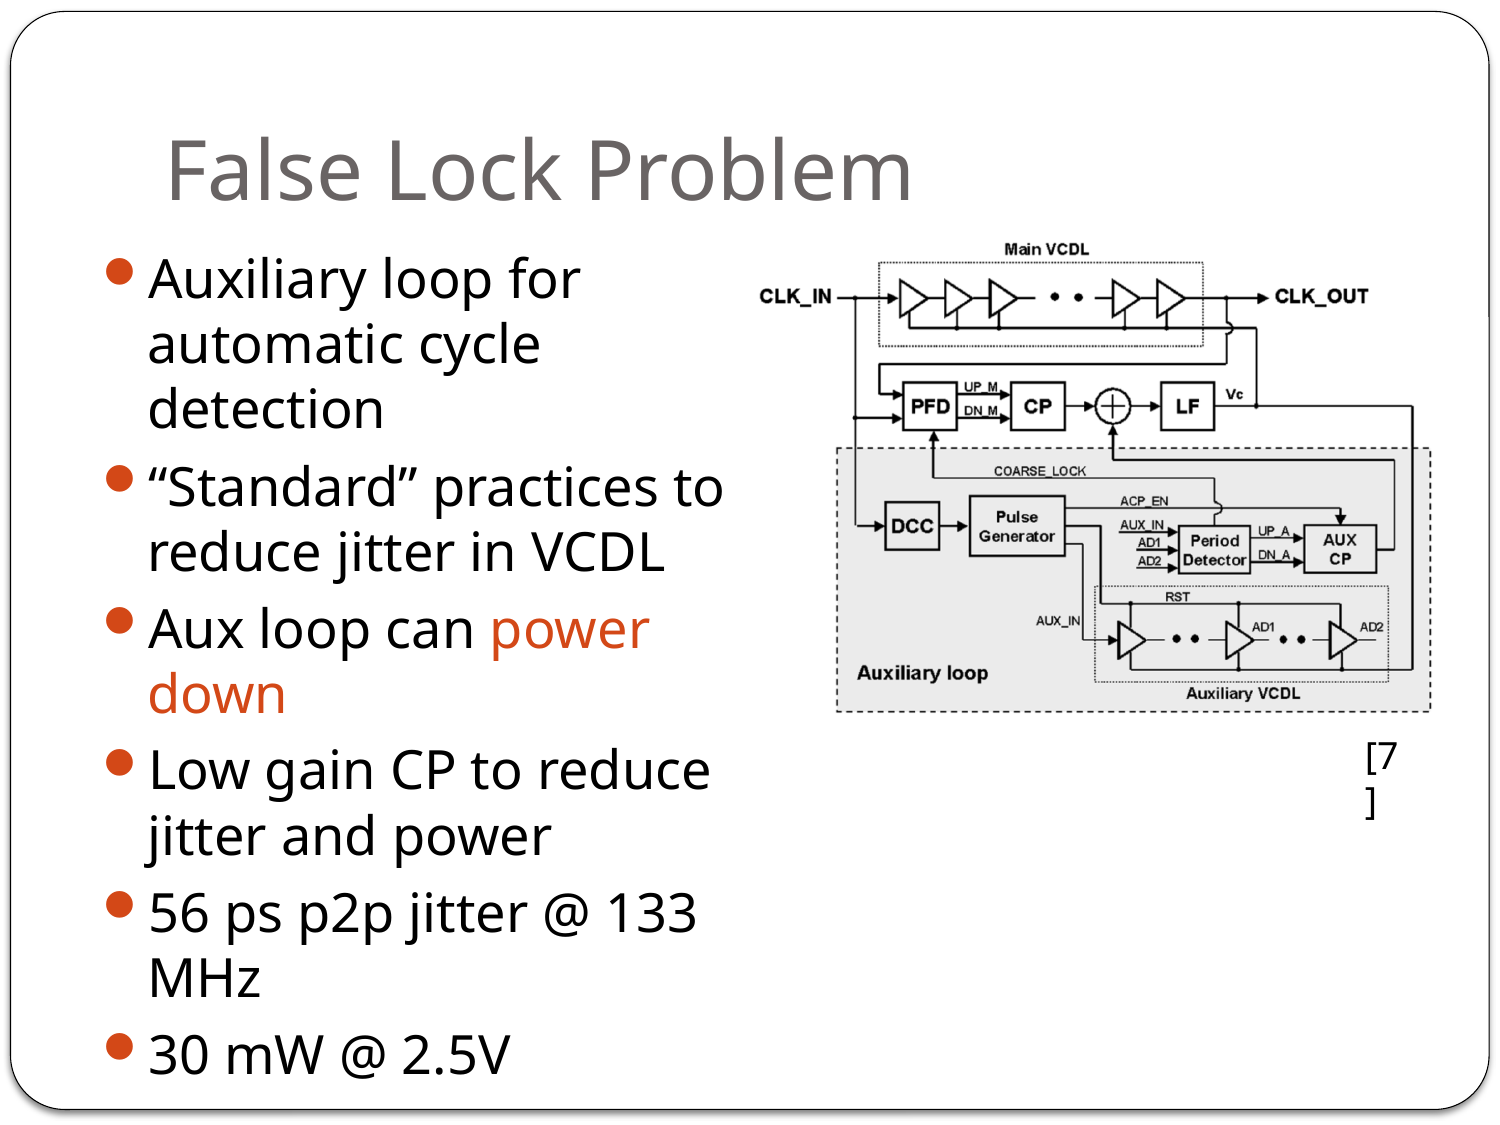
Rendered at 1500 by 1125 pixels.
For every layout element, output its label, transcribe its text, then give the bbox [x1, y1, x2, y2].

text_box [7] [1349, 728, 1425, 830]
picture [749, 224, 1451, 720]
list Auxiliary loop for automatic cycle detection “Standard” practices to reduce jitter in VCDL Aux loop can power down Low gain CP to reduce jitter and power 56 ps p2p jitter @ 133 MHz 30 mW @ 2.5V [87, 237, 750, 913]
title False Lock Problem [150, 45, 1425, 233]
